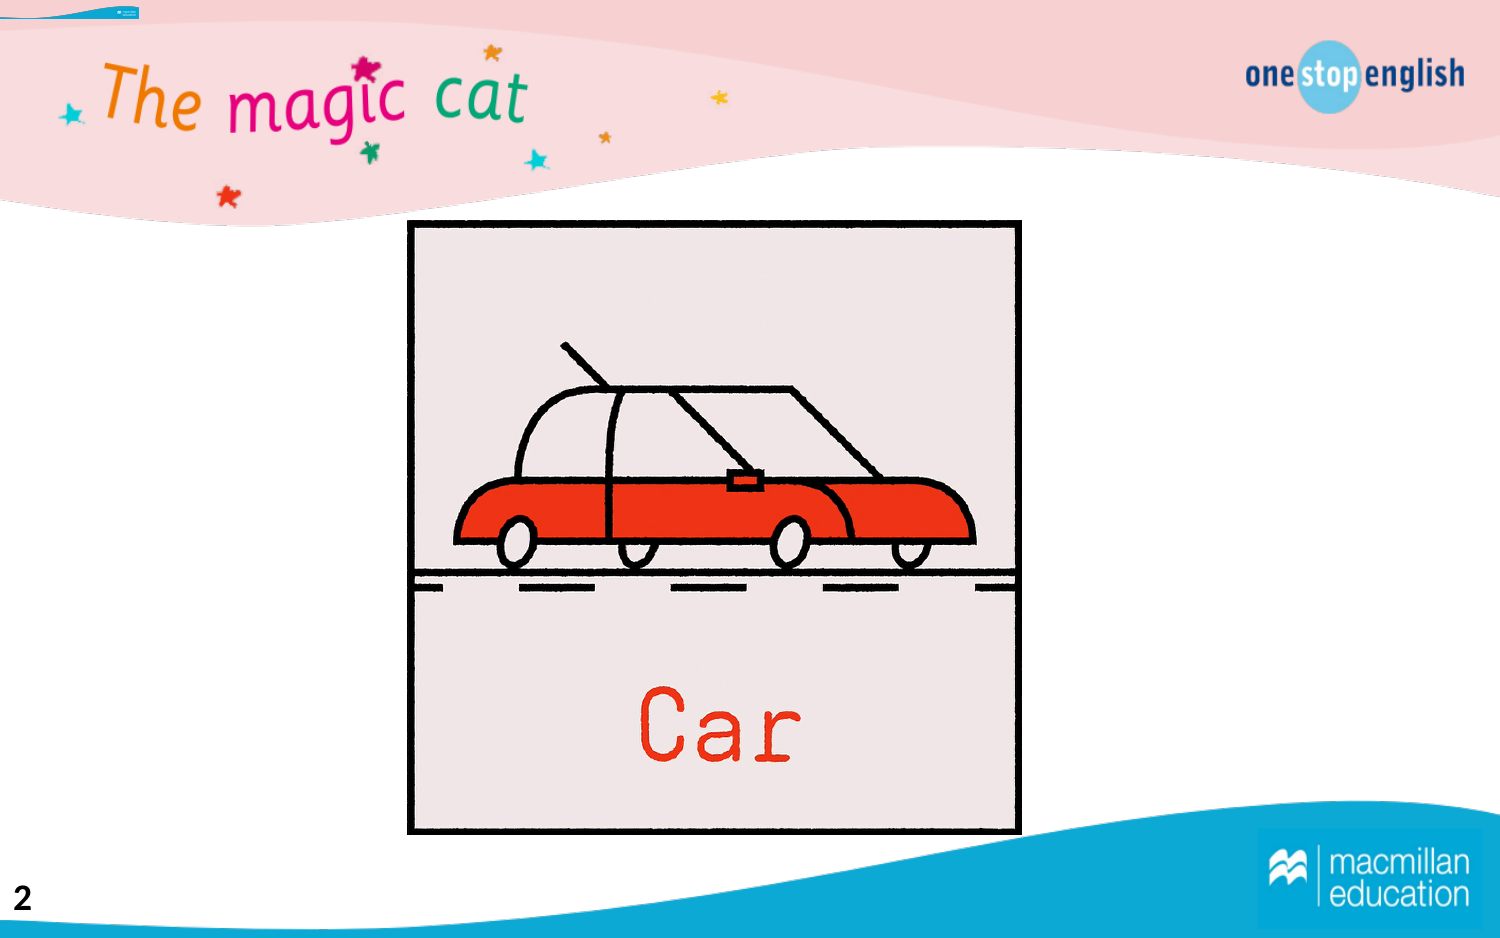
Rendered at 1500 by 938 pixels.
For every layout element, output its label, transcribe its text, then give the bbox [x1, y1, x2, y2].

text_box 2 [0, 870, 55, 921]
picture [407, 220, 1022, 836]
